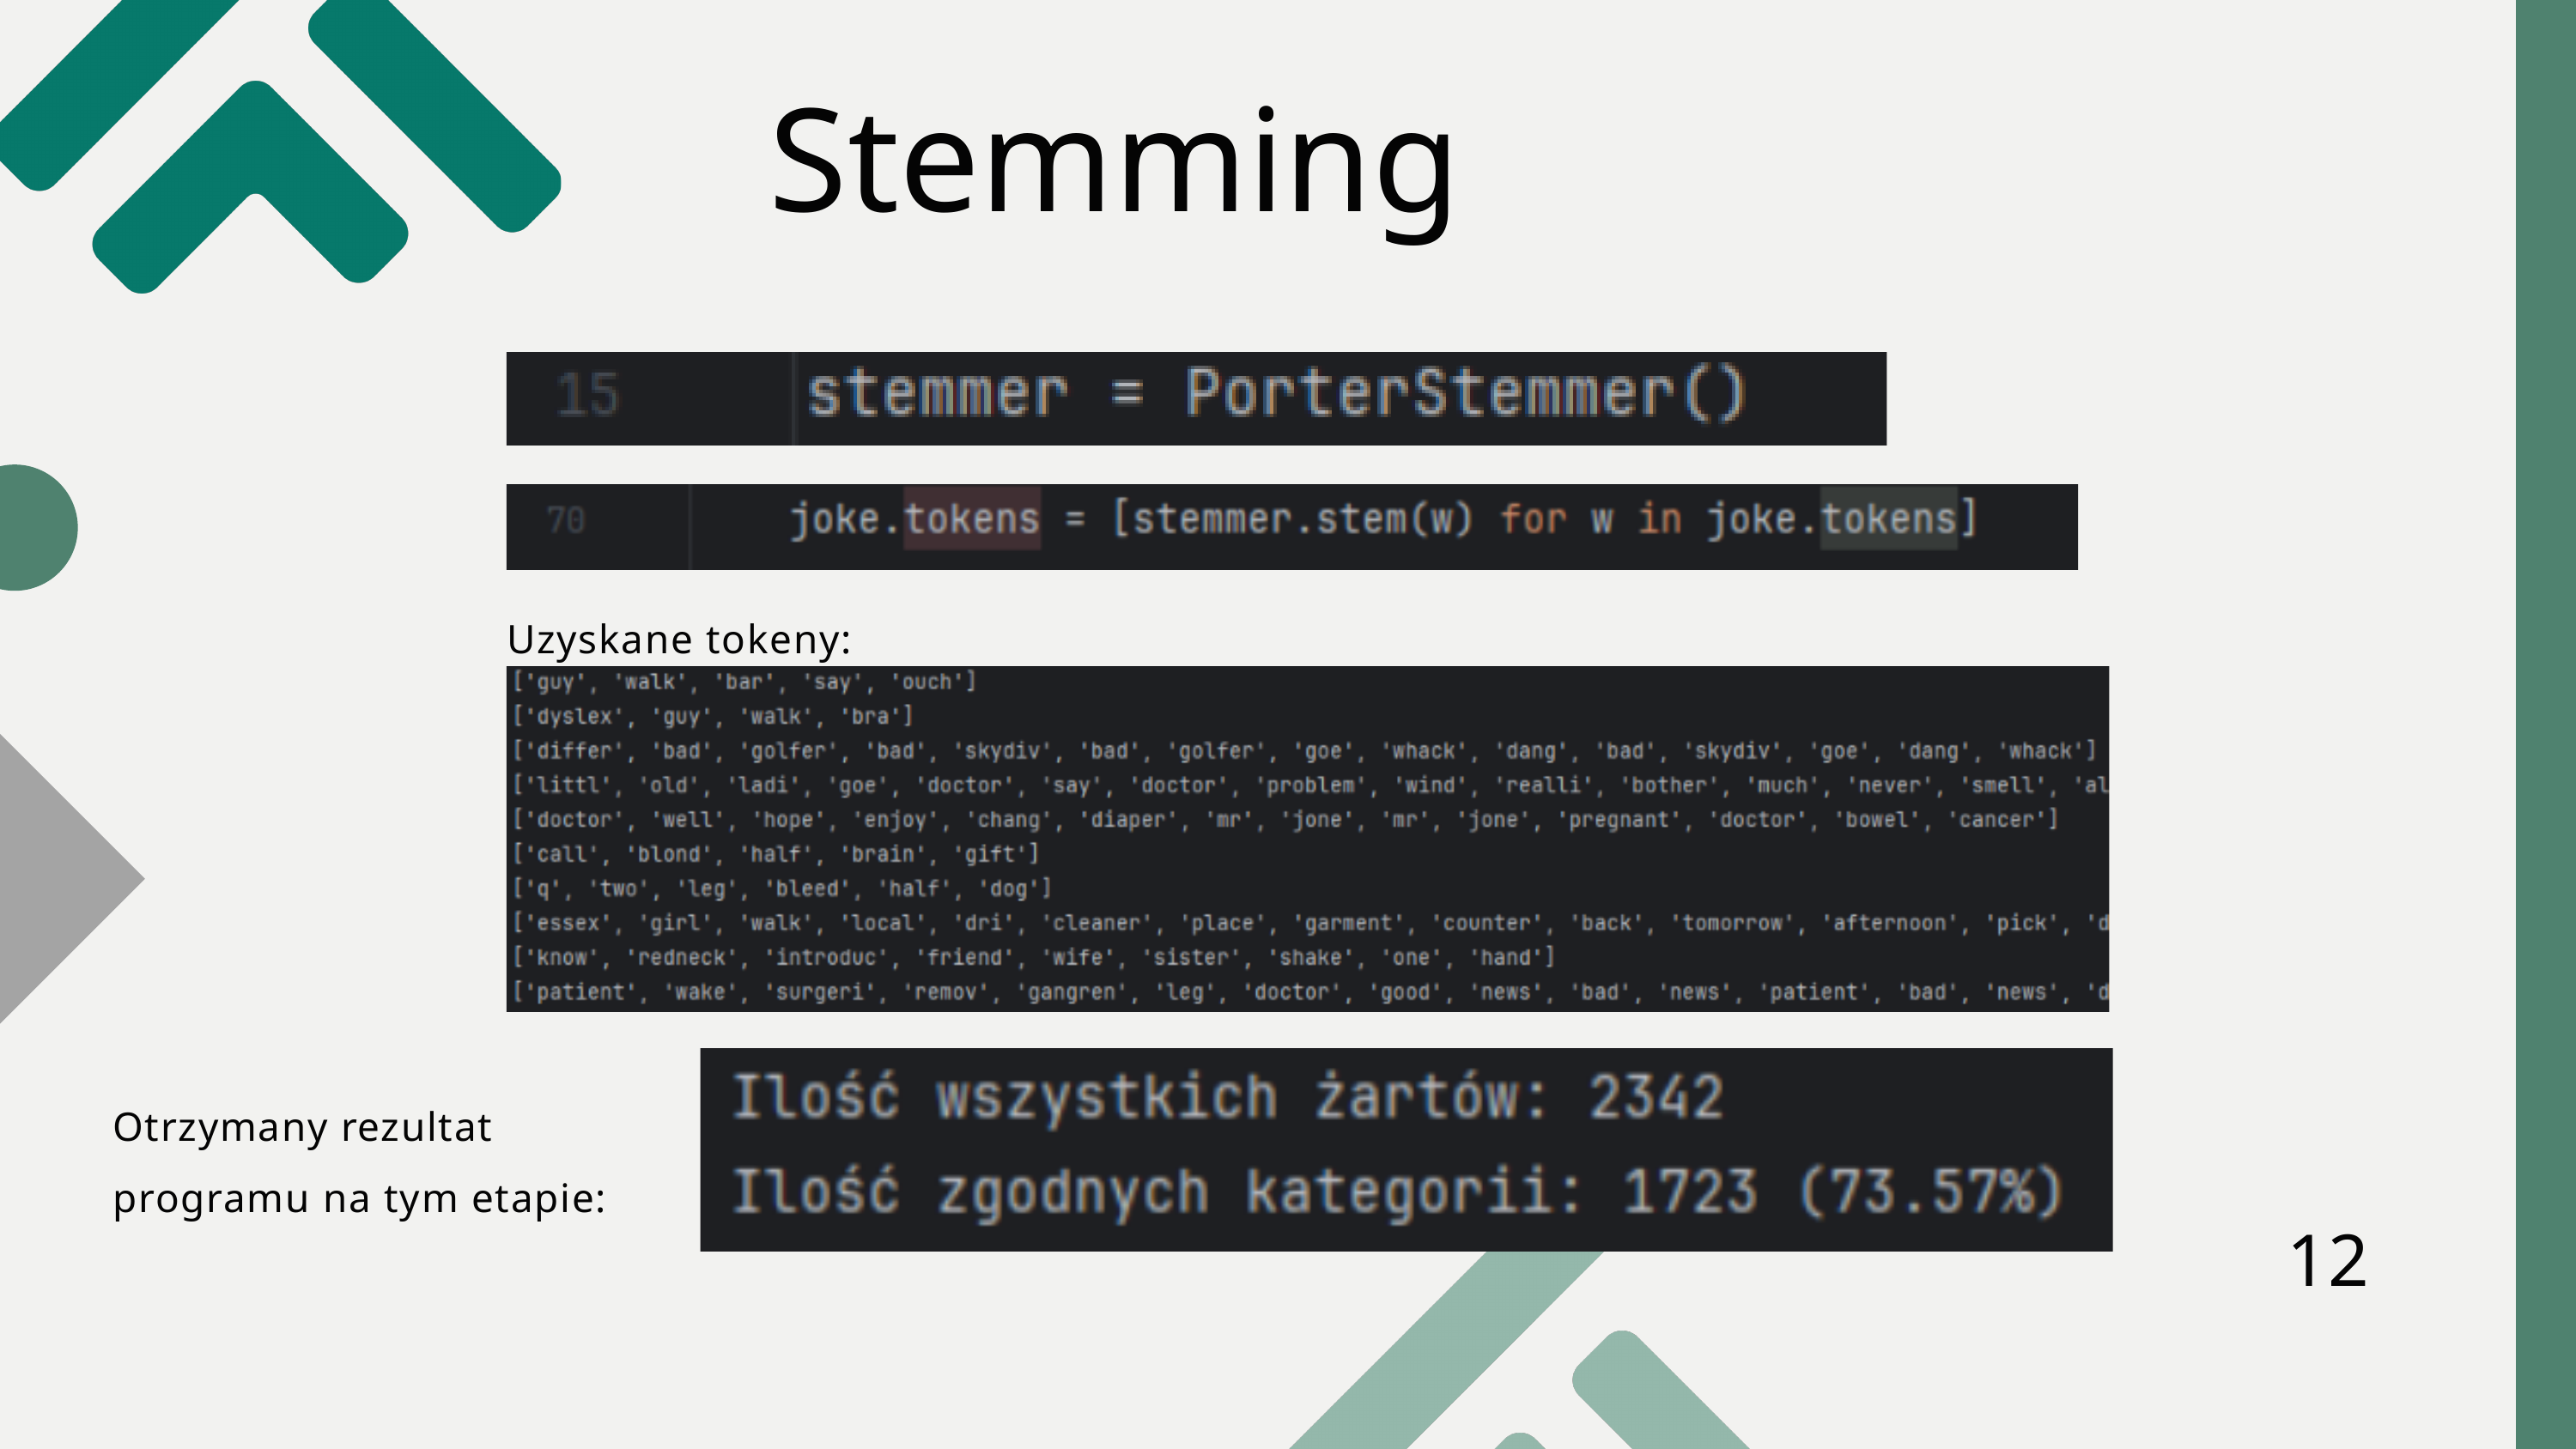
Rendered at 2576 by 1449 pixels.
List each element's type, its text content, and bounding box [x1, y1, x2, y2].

text_box Otrzymany rezultat programu na tym etapie: [112, 1078, 1288, 1291]
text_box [0, 464, 78, 591]
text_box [0, 661, 145, 1097]
text_box [1254, 1252, 1826, 1449]
text_box [506, 666, 2110, 1012]
text_box [506, 484, 2079, 570]
text_box [506, 352, 1887, 446]
text_box [0, 0, 562, 294]
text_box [2515, 0, 2576, 1449]
text_box Stemming [769, 82, 2432, 240]
text_box 12 [2275, 1200, 2380, 1300]
text_box Uzyskane tokeny: [506, 591, 1682, 733]
text_box [700, 1048, 2113, 1252]
